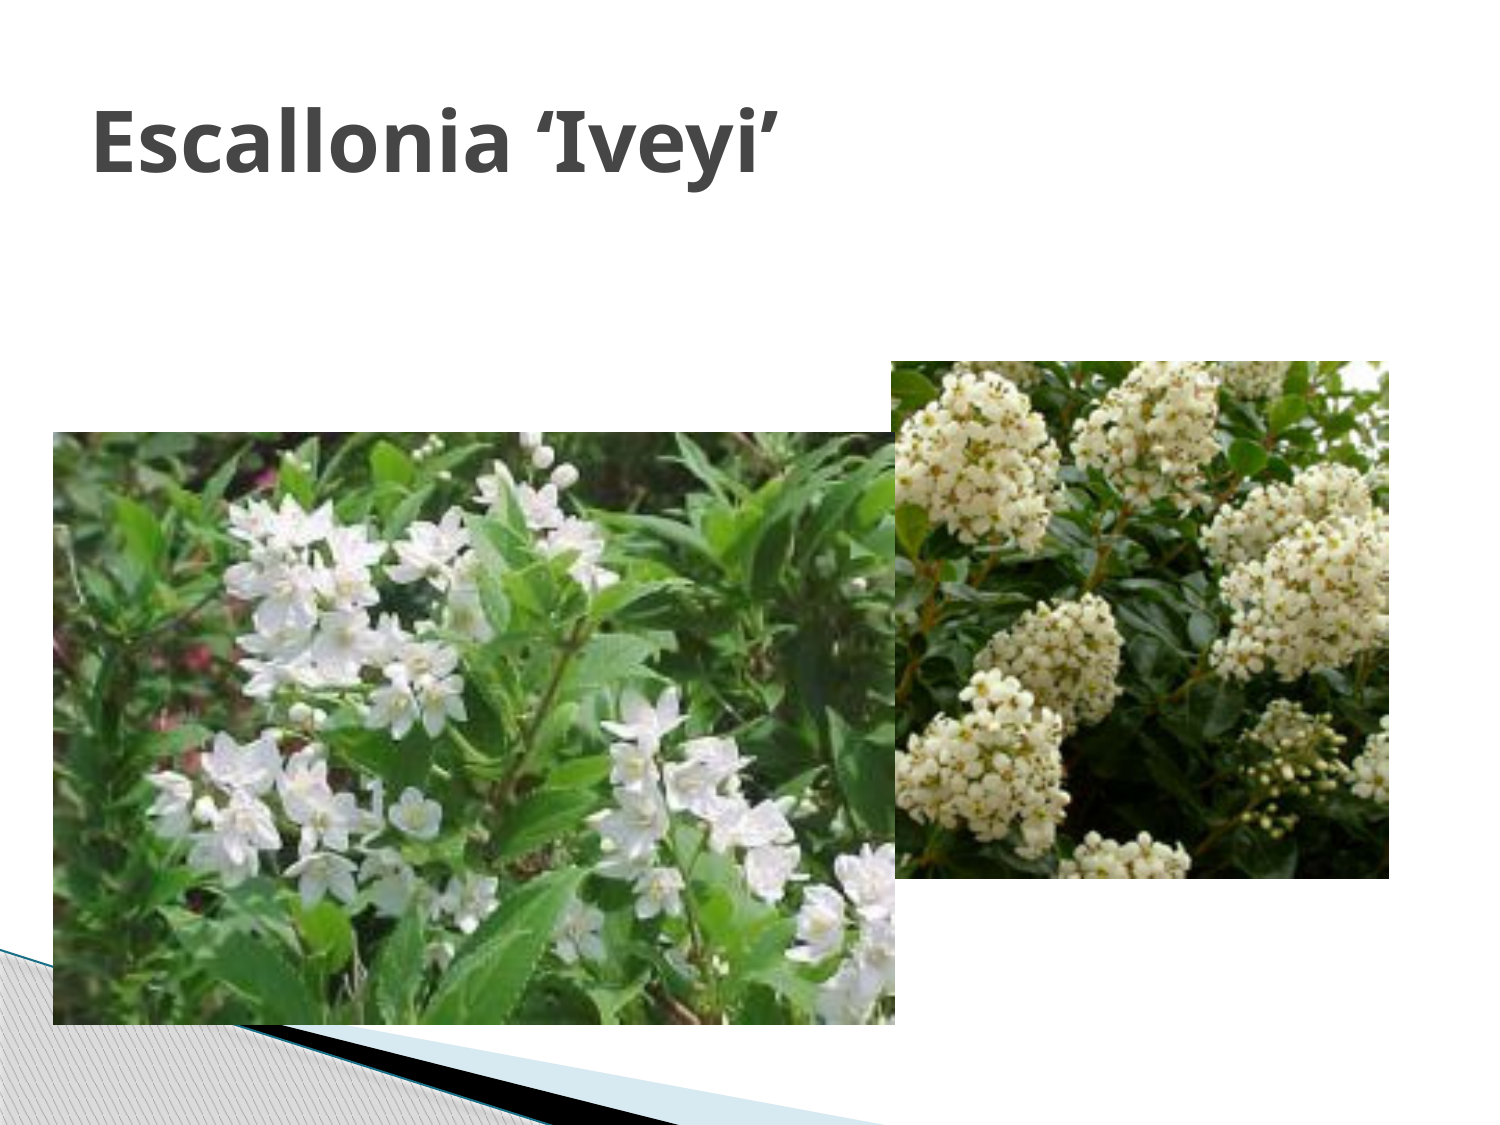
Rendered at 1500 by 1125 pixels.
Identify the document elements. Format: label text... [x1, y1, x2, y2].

title Escallonia ‘Iveyi’ [75, 45, 1425, 233]
picture [52, 361, 1390, 1025]
